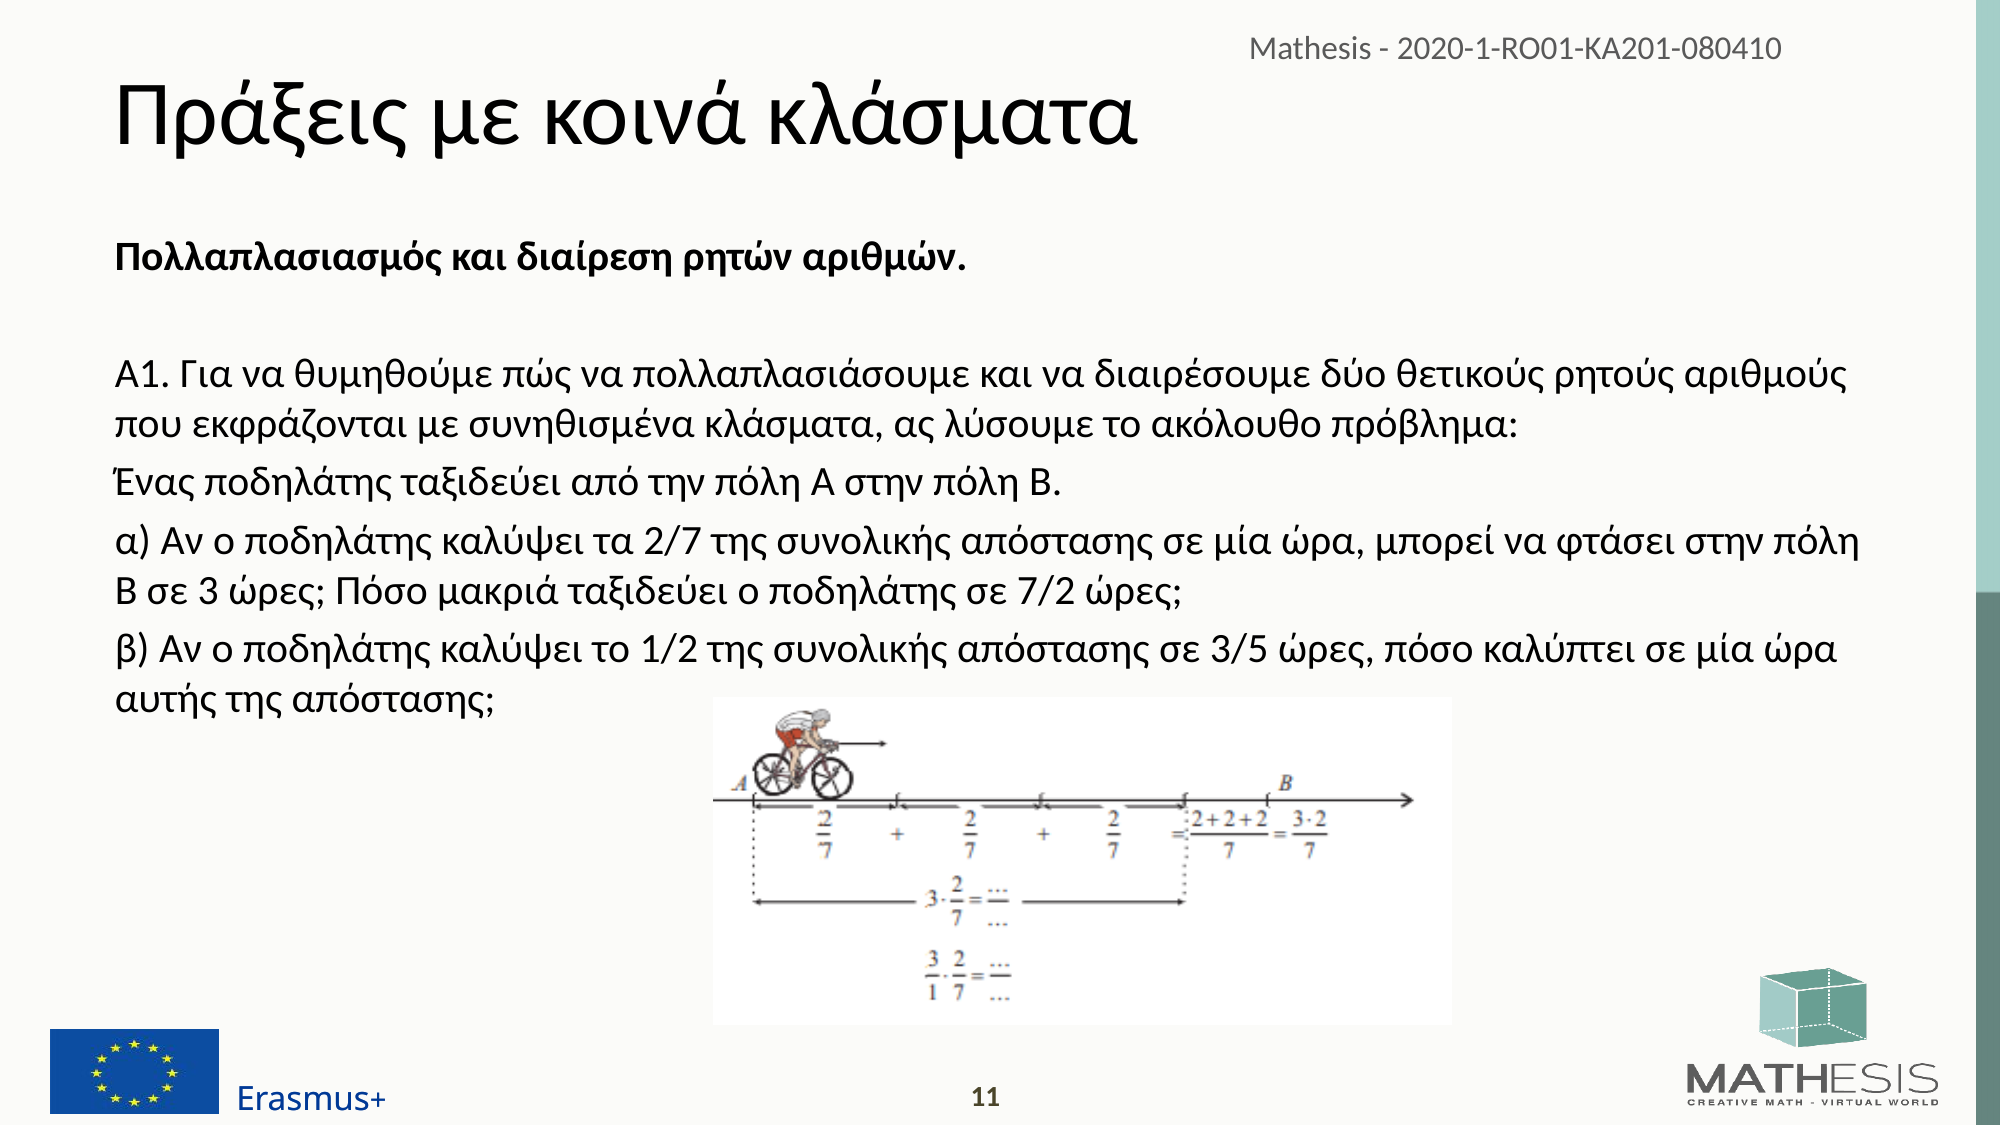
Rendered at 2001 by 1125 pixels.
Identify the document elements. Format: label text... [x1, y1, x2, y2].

picture [713, 697, 1452, 1025]
title Πράξεις με κοινά κλάσματα [99, 45, 1900, 221]
picture [50, 1029, 219, 1114]
list Πολλαπλασιασμός και διαίρεση ρητών αριθμών. Α1. Για να θυμηθούμε πώς να πολλαπλασιάσουμε και να διαιρέσουμε δύο θετικούς ρητούς αριθμούς που εκφράζονται με συνηθισμένα κλάσματα, ας λύσουμε το ακόλουθο πρόβλημα: Ένας ποδηλάτης ταξιδεύει από την πόλη Α στην πόλη Β. α) Αν ο ποδηλάτης καλύψει τα 2/7 της συνολικής απόστασης σε μία ώρα, μπορεί να φτάσει στην πόλη Β σε 3 ώρες; Πόσο μακριά ταξιδεύει ο ποδηλάτης σε 7/2 ώρες; β) Αν ο ποδηλάτης καλύψει το 1/2 της συνολικής απόστασης σε 3/5 ώρες, πόσο καλύπτει σε μία ώρα αυτής της απόστασης; [99, 221, 1900, 965]
